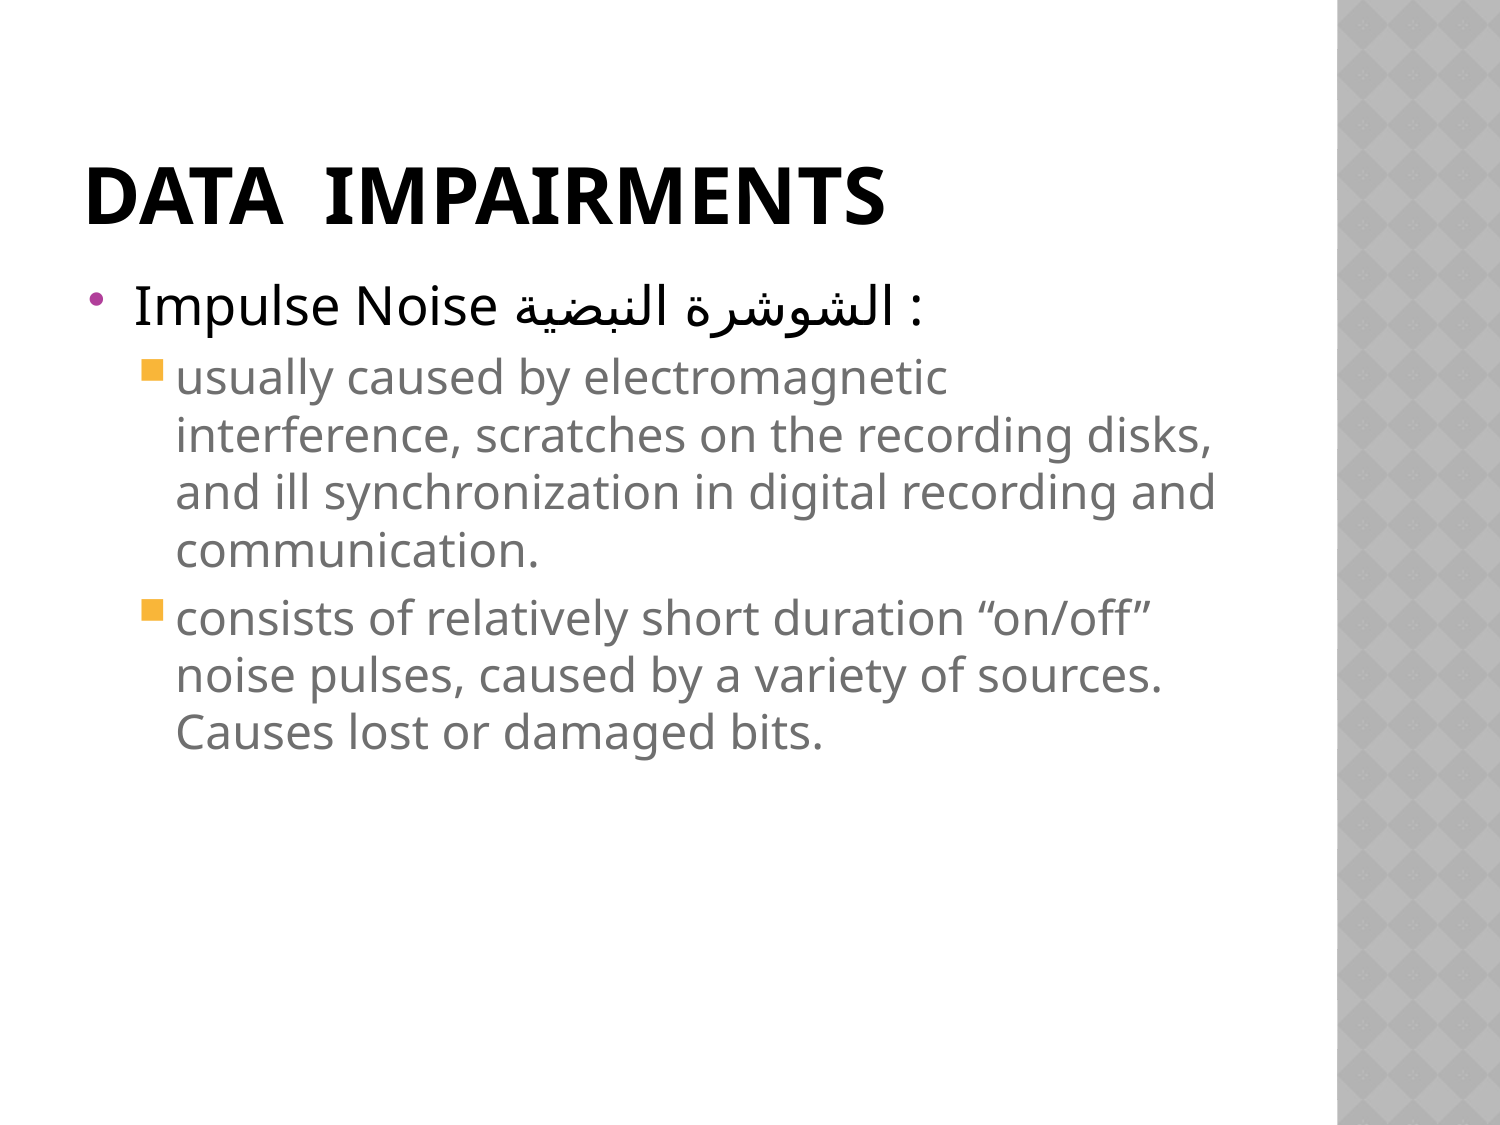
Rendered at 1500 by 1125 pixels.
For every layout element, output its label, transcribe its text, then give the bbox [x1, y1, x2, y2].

list Impulse Noise الشوشرة النبضية : usually caused by electromagnetic interference, scratches on the recording disks, and ill synchronization in digital recording and communication. consists of relatively short duration “on/off” noise pulses, caused by a variety of sources. Causes lost or damaged bits. [75, 264, 1263, 1059]
title Data impairments [75, 52, 1263, 240]
